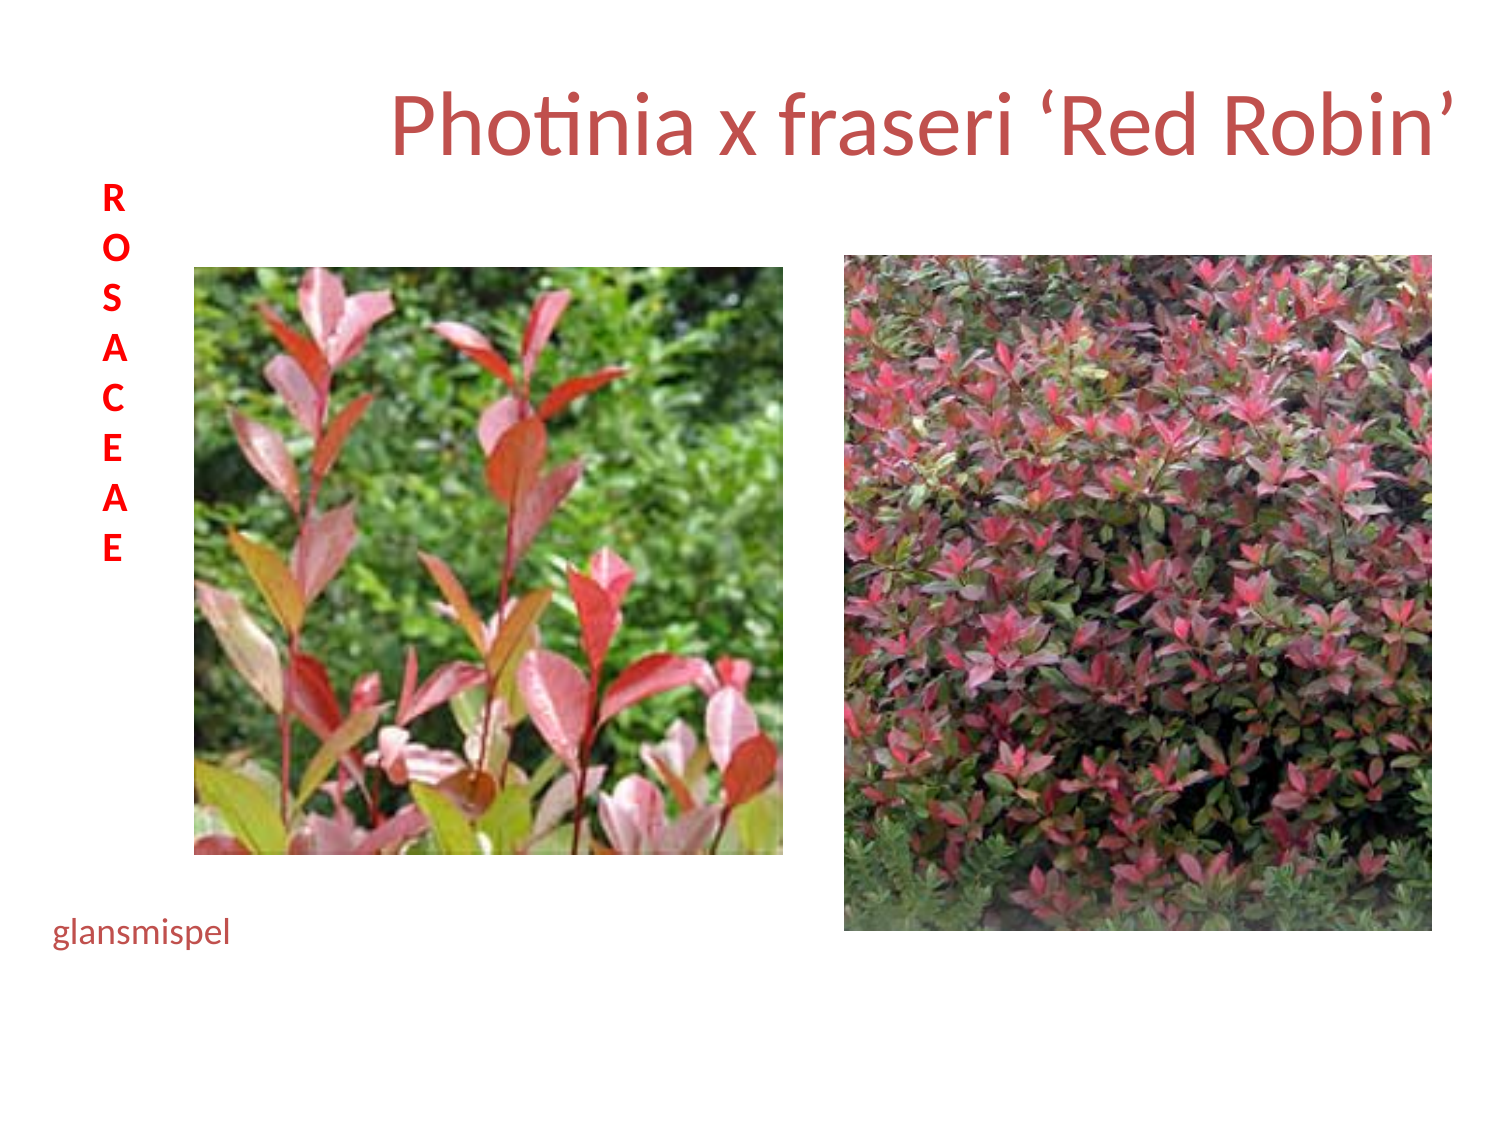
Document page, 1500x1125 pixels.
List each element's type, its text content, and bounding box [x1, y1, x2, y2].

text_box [844, 255, 1433, 931]
text_box glansmispel [37, 899, 1100, 960]
text_box ROSACEAE [87, 162, 150, 578]
picture [194, 266, 783, 855]
title Photinia x fraseri ‘Red Robin’ [200, 24, 1475, 213]
